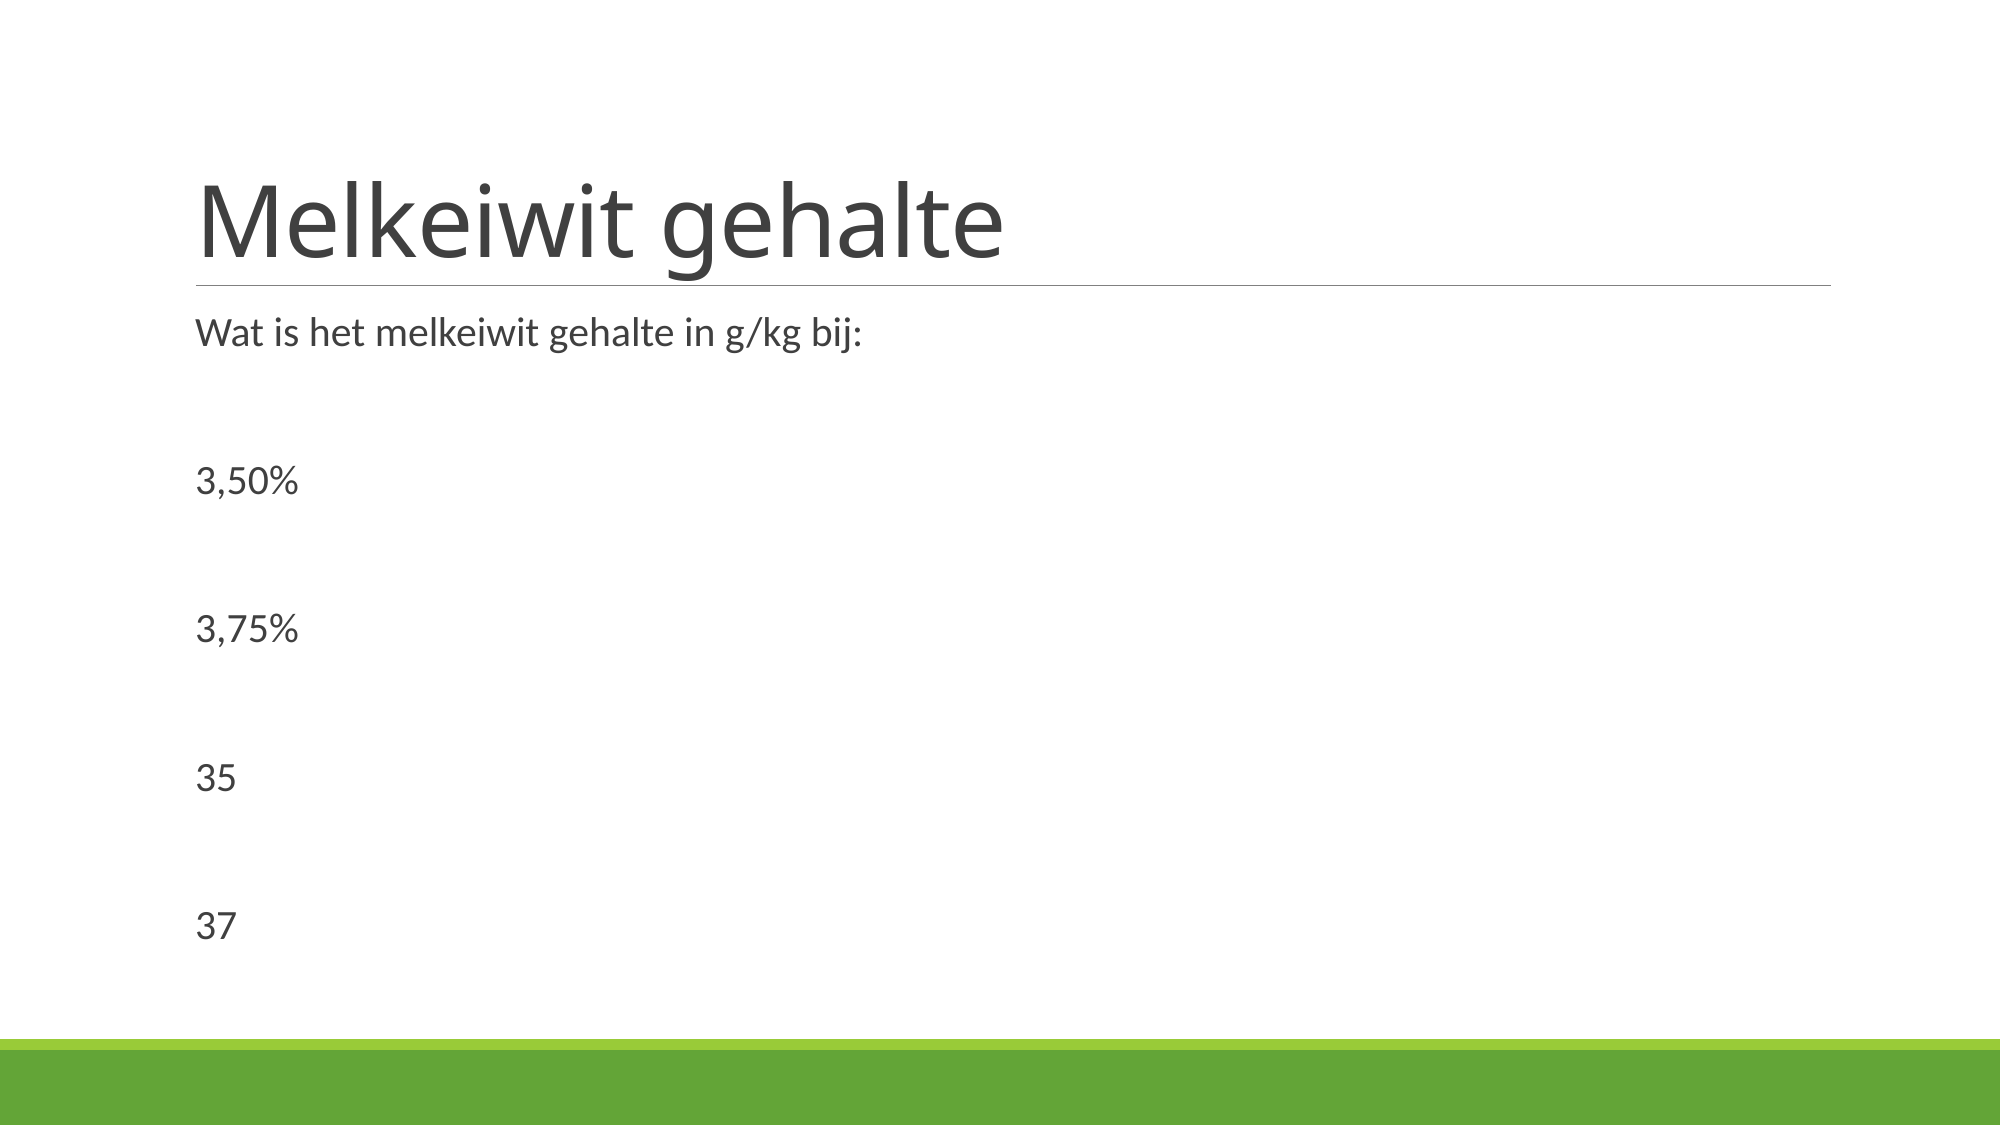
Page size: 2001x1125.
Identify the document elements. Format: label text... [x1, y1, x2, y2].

list Wat is het melkeiwit gehalte in g/kg bij: 3,50% 3,75% 35 37 [180, 302, 1830, 963]
title Melkeiwit gehalte [180, 47, 1830, 285]
